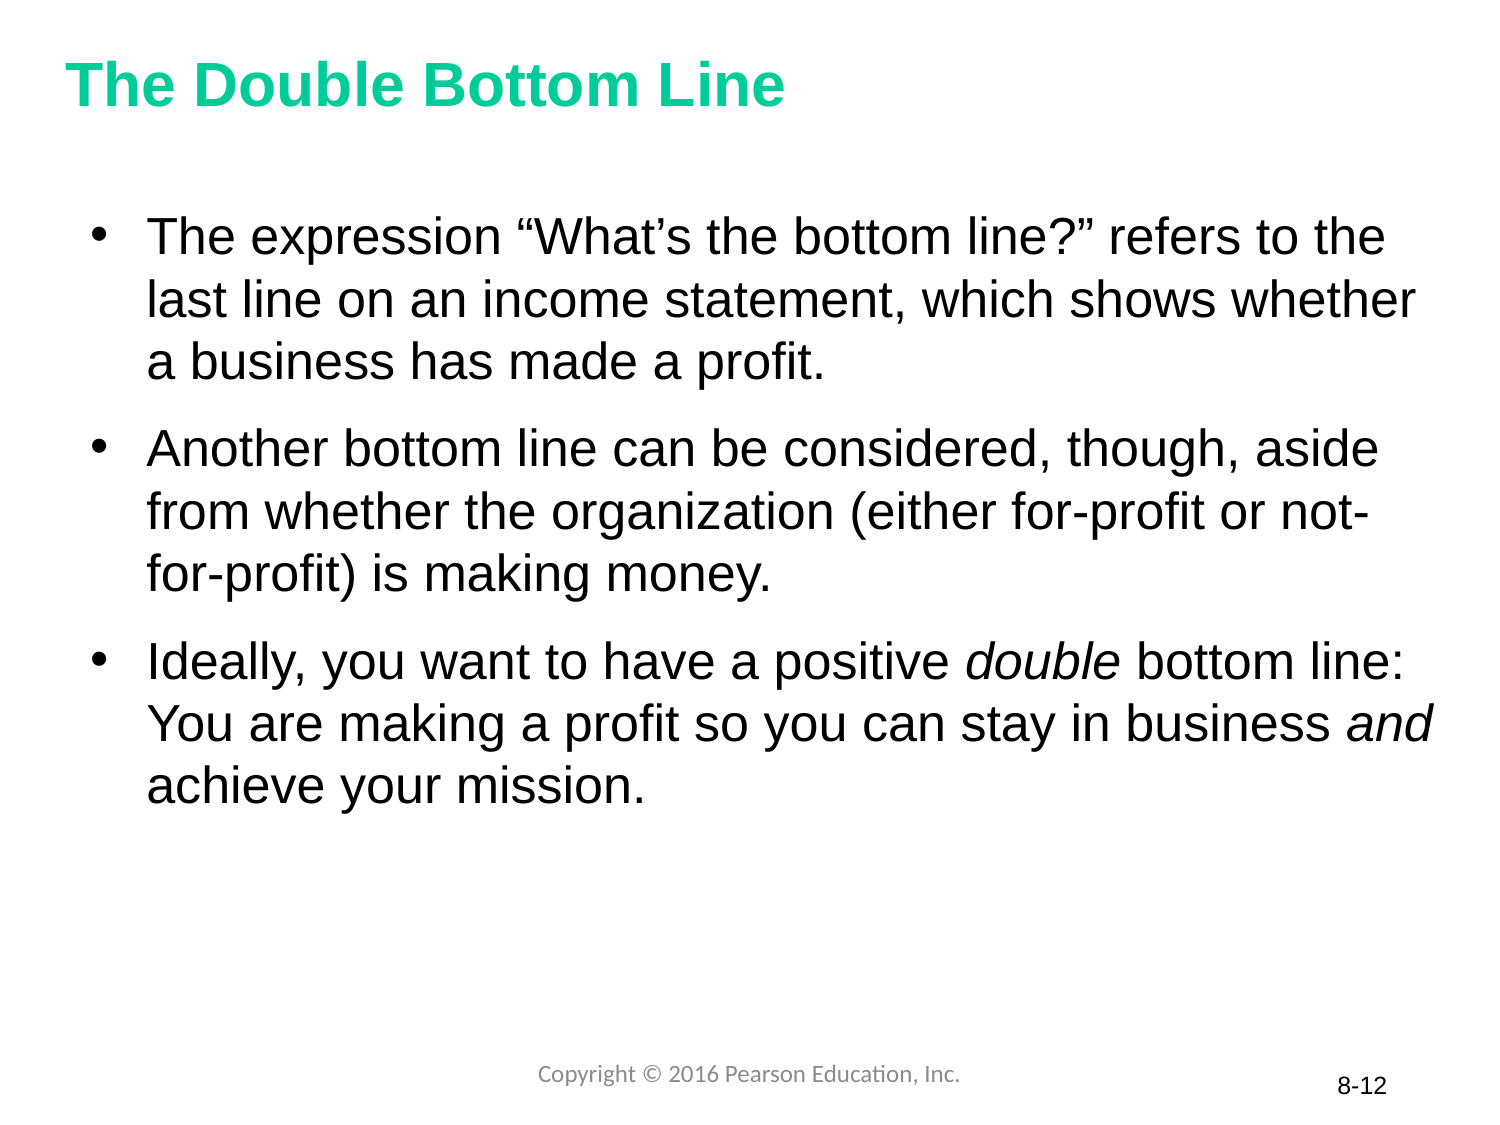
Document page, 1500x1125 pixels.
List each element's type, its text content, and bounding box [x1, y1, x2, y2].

footer Copyright © 2016 Pearson Education, Inc. [512, 1042, 988, 1103]
list The expression “What’s the bottom line?” refers to the last line on an income statement, which shows whether a business has made a profit. Another bottom line can be considered, though, aside from whether the organization (either for-profit or not-for-profit) is making money. Ideally, you want to have a positive double bottom line: You are making a profit so you can stay in business and achieve your mission. [75, 195, 1450, 1038]
title The Double Bottom Line [50, 0, 1400, 175]
